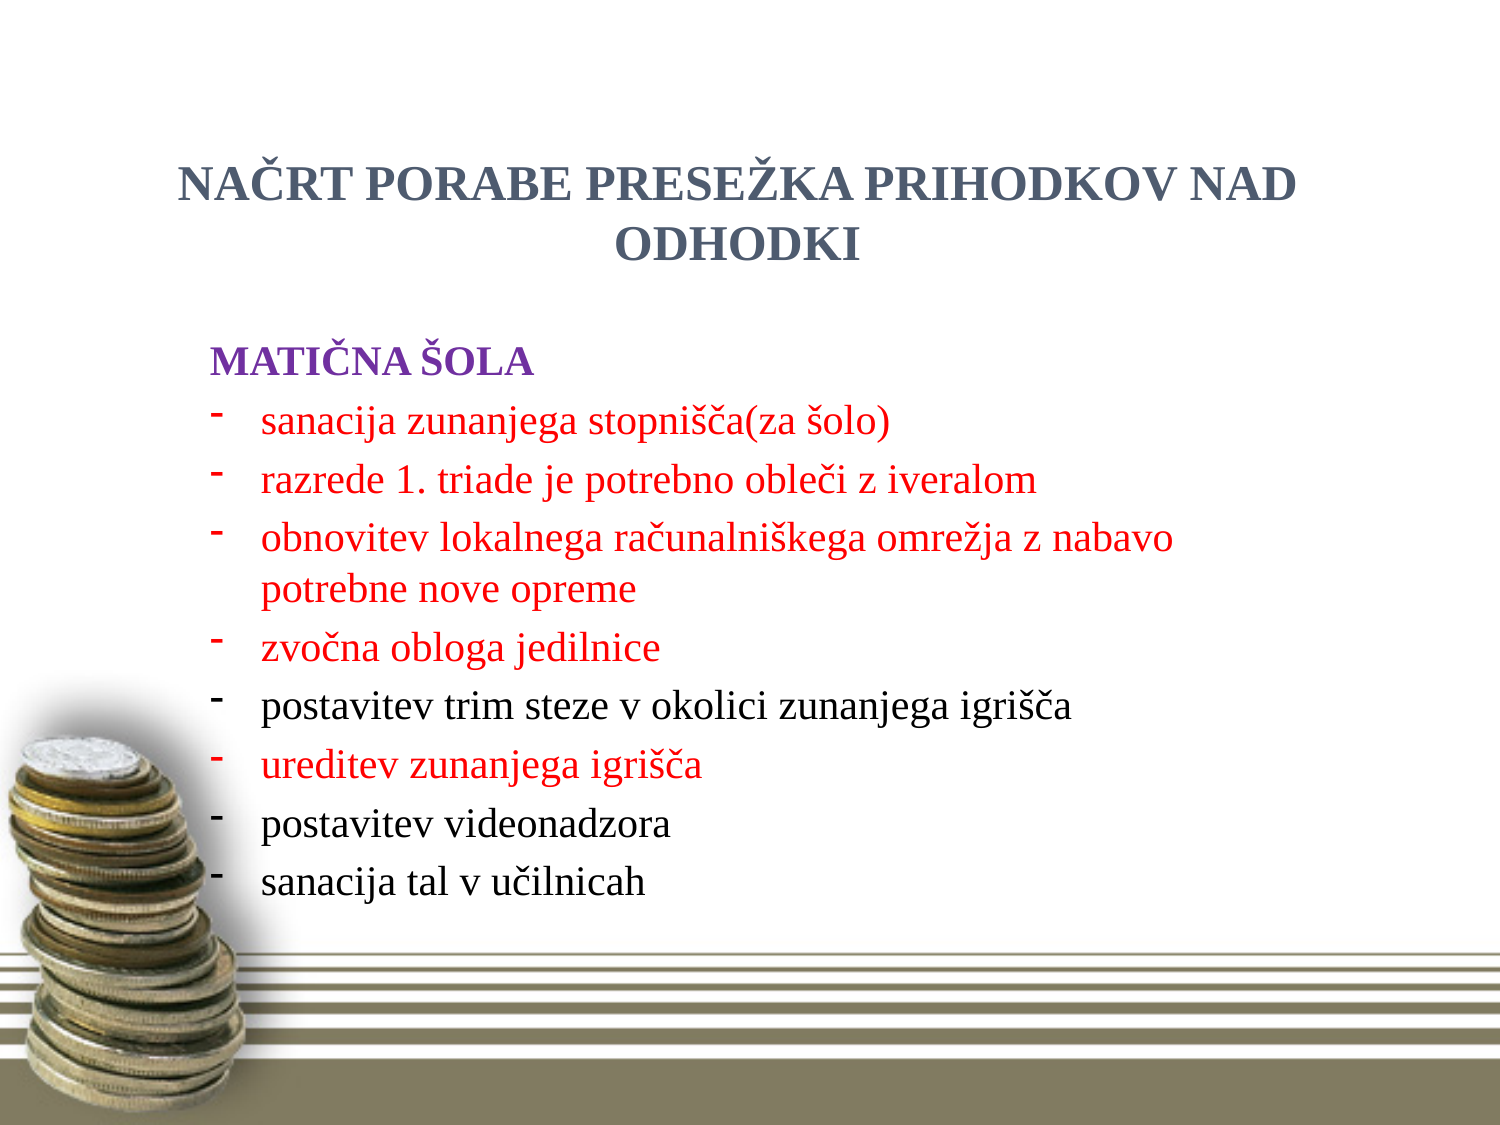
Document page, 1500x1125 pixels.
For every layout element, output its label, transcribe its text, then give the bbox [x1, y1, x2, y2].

title NAČRT PORABE PRESEŽKA PRIHODKOV NAD ODHODKI [100, 89, 1376, 332]
picture [0, 0, 1500, 1125]
subtitle MATIČNA ŠOLA sanacija zunanjega stopnišča(za šolo) razrede 1. triade je potrebno obleči z iveralom obnovitev lokalnega računalniškega omrežja z nabavo potrebne nove opreme zvočna obloga jedilnice postavitev trim steze v okolici zunanjega igrišča ureditev zunanjega igrišča postavitev videonadzora sanacija tal v učilnicah [194, 326, 1341, 918]
